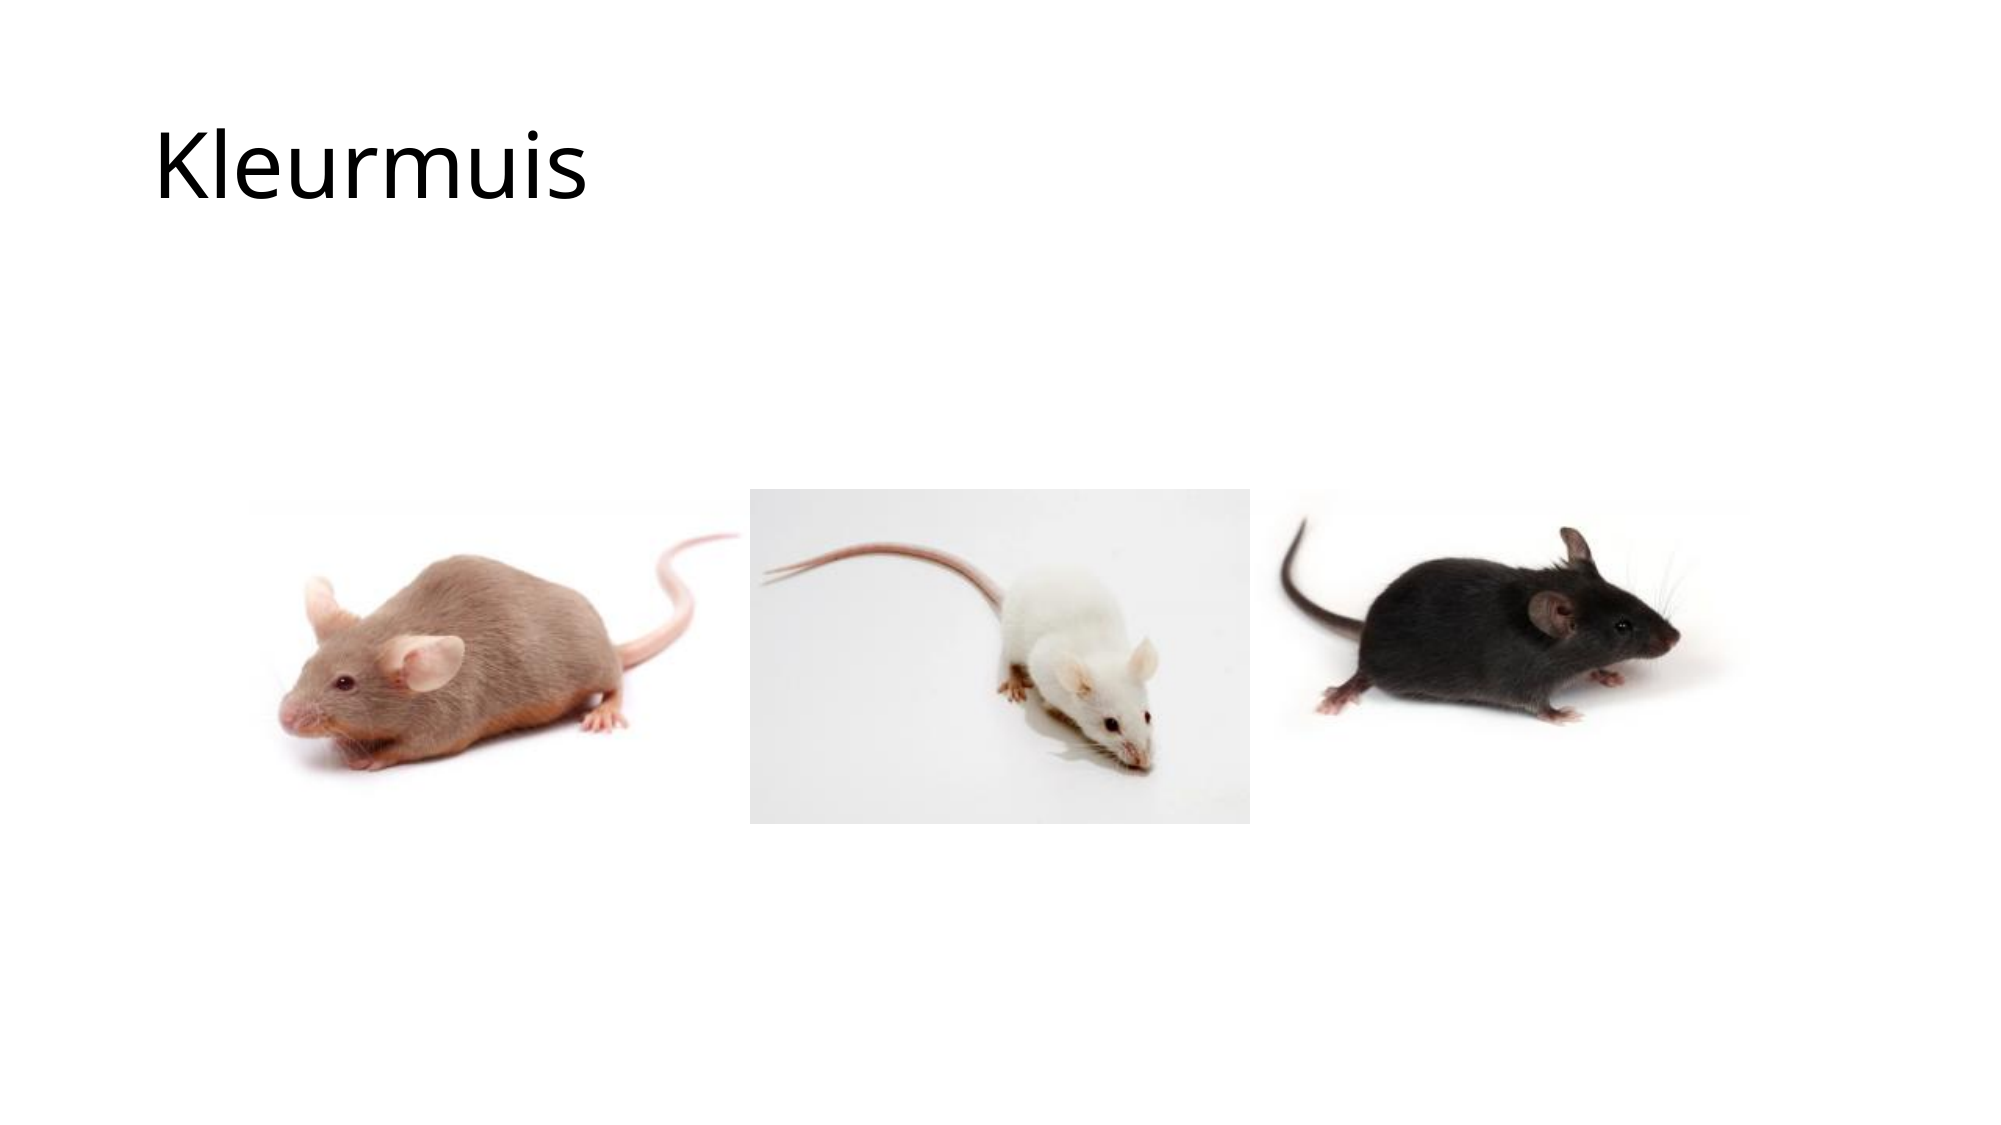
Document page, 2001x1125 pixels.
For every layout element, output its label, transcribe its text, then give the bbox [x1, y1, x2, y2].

picture [249, 489, 750, 824]
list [750, 489, 1249, 824]
picture [1249, 489, 1751, 824]
title Kleurmuis [137, 59, 1863, 278]
